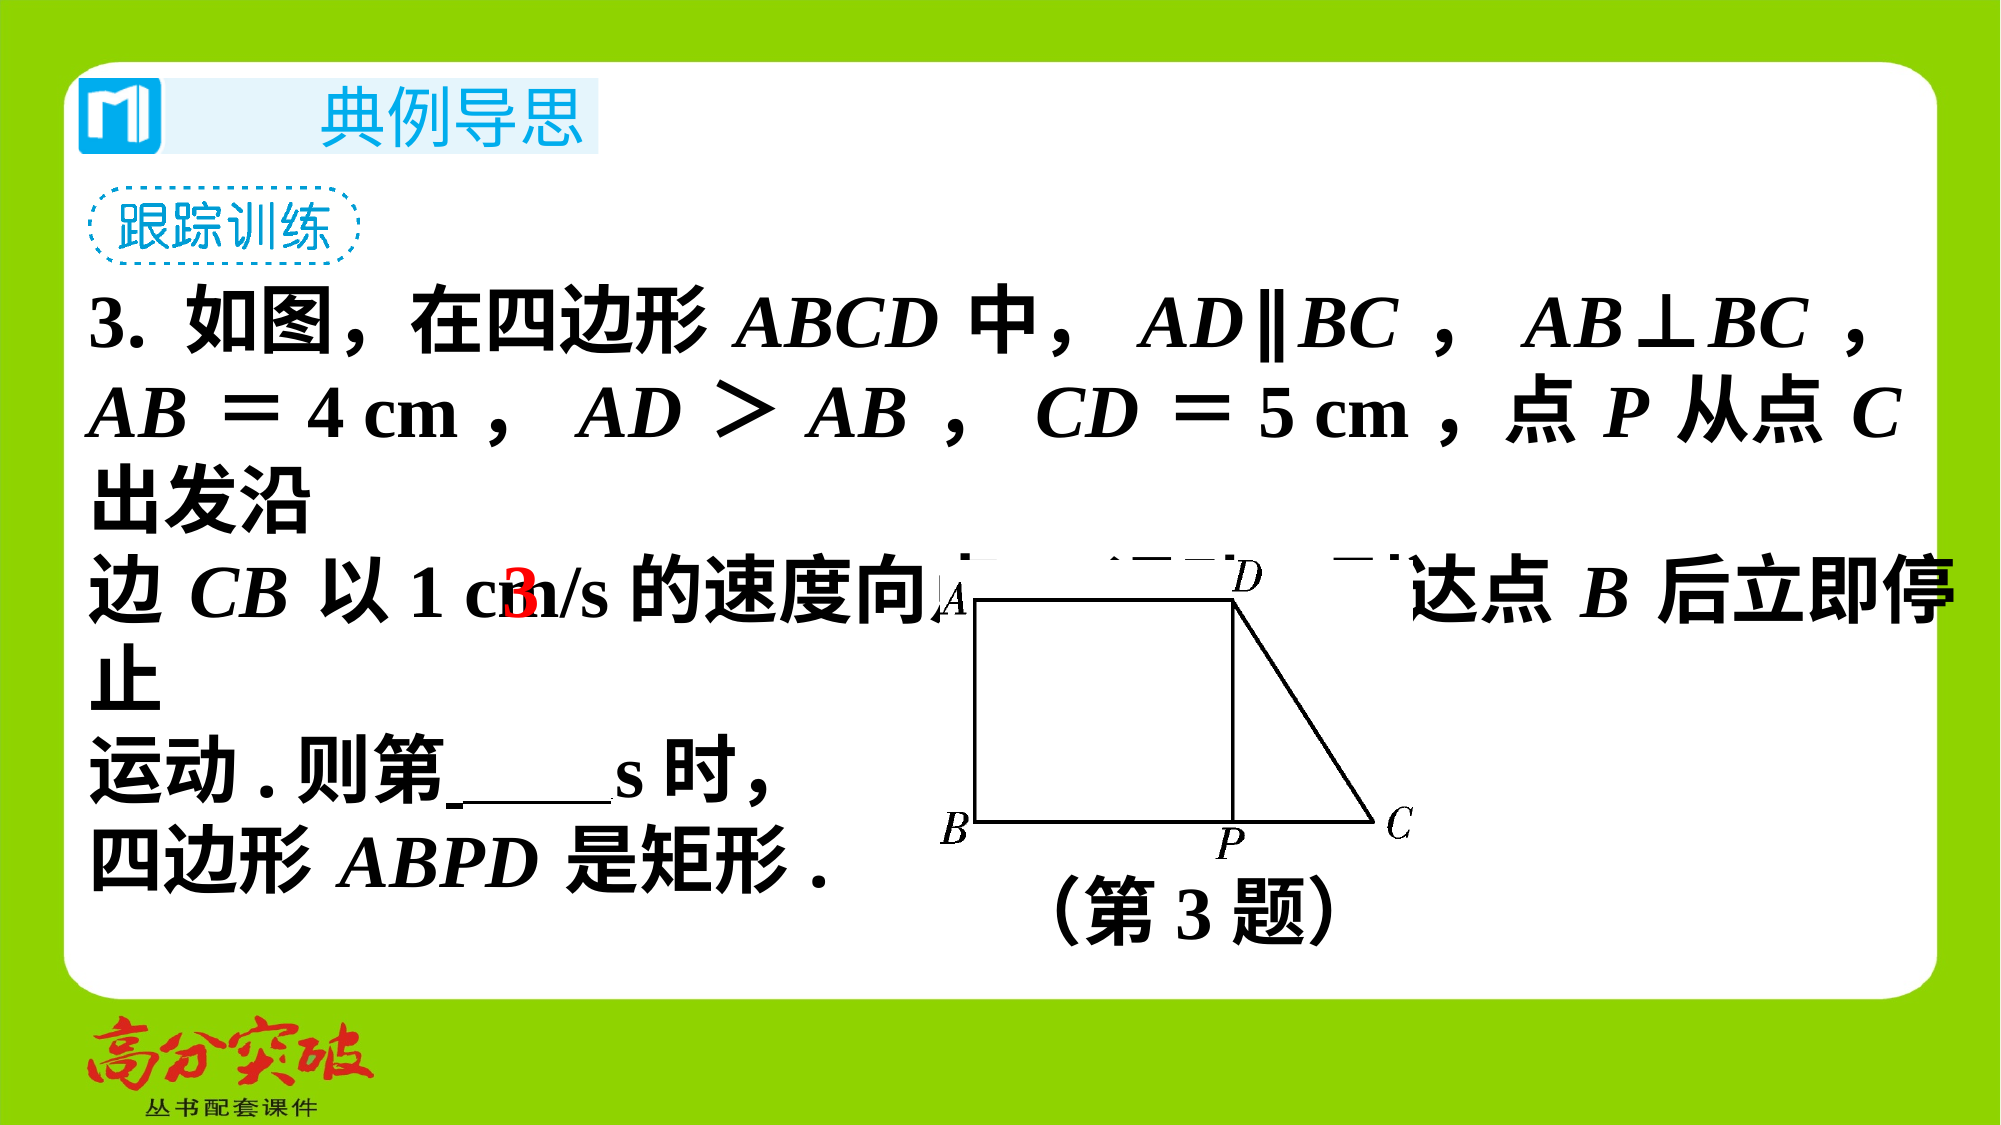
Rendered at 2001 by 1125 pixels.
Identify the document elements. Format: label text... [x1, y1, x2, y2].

text_box 3 [487, 534, 631, 641]
picture [0, 0, 2001, 1125]
text_box [88, 180, 363, 258]
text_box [940, 560, 1413, 956]
text_box 3. 如图，在四边形ABCD中，AD∥BC，AB⊥BC， AB＝4 cm，AD＞AB，CD＝5 cm，点P从点C出发沿 边CB以1 cm/s的速度向点B运动，到达点B后立即停止 运动.则第 s时， 四边形ABPD是矩形. [88, 272, 1974, 637]
